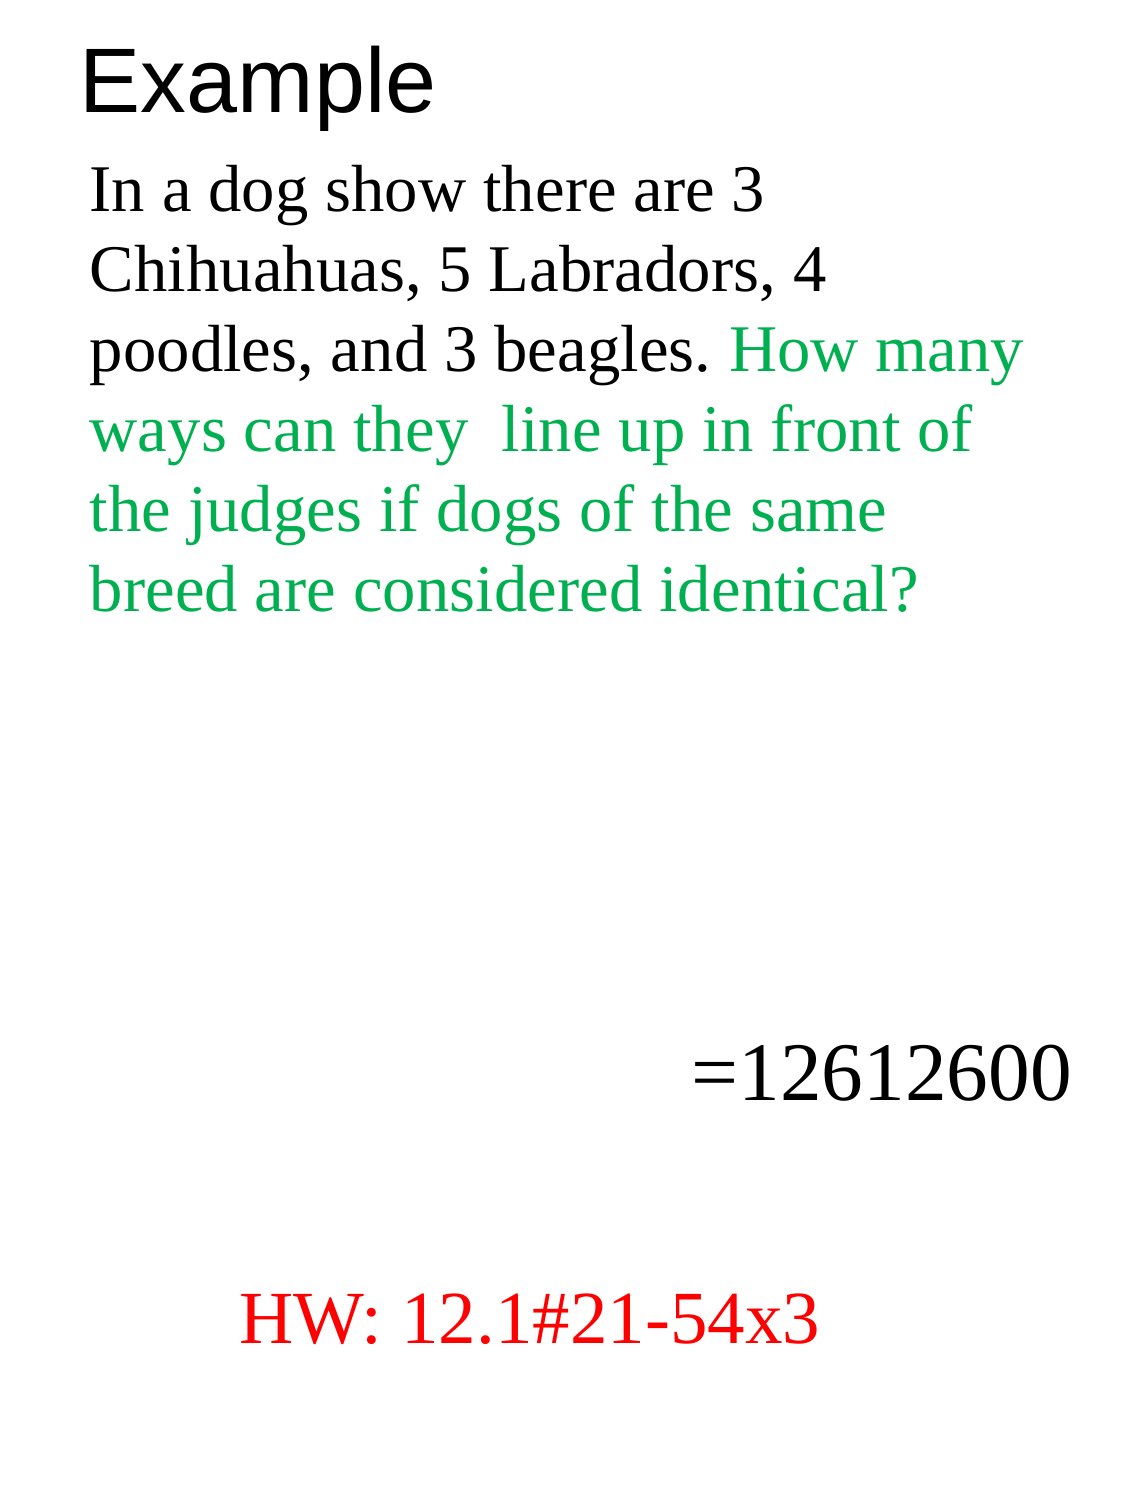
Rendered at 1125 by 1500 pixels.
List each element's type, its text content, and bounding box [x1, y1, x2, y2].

title Example [50, 0, 467, 153]
text_box HW: 12.1#21-54x3 [225, 1261, 836, 1366]
text_box In a dog show there are 3 Chihuahuas, 5 Labradors, 4 poodles, and 3 beagles. How many ways can they line up in front of the judges if dogs of the same breed are considered identical? [74, 137, 1063, 632]
